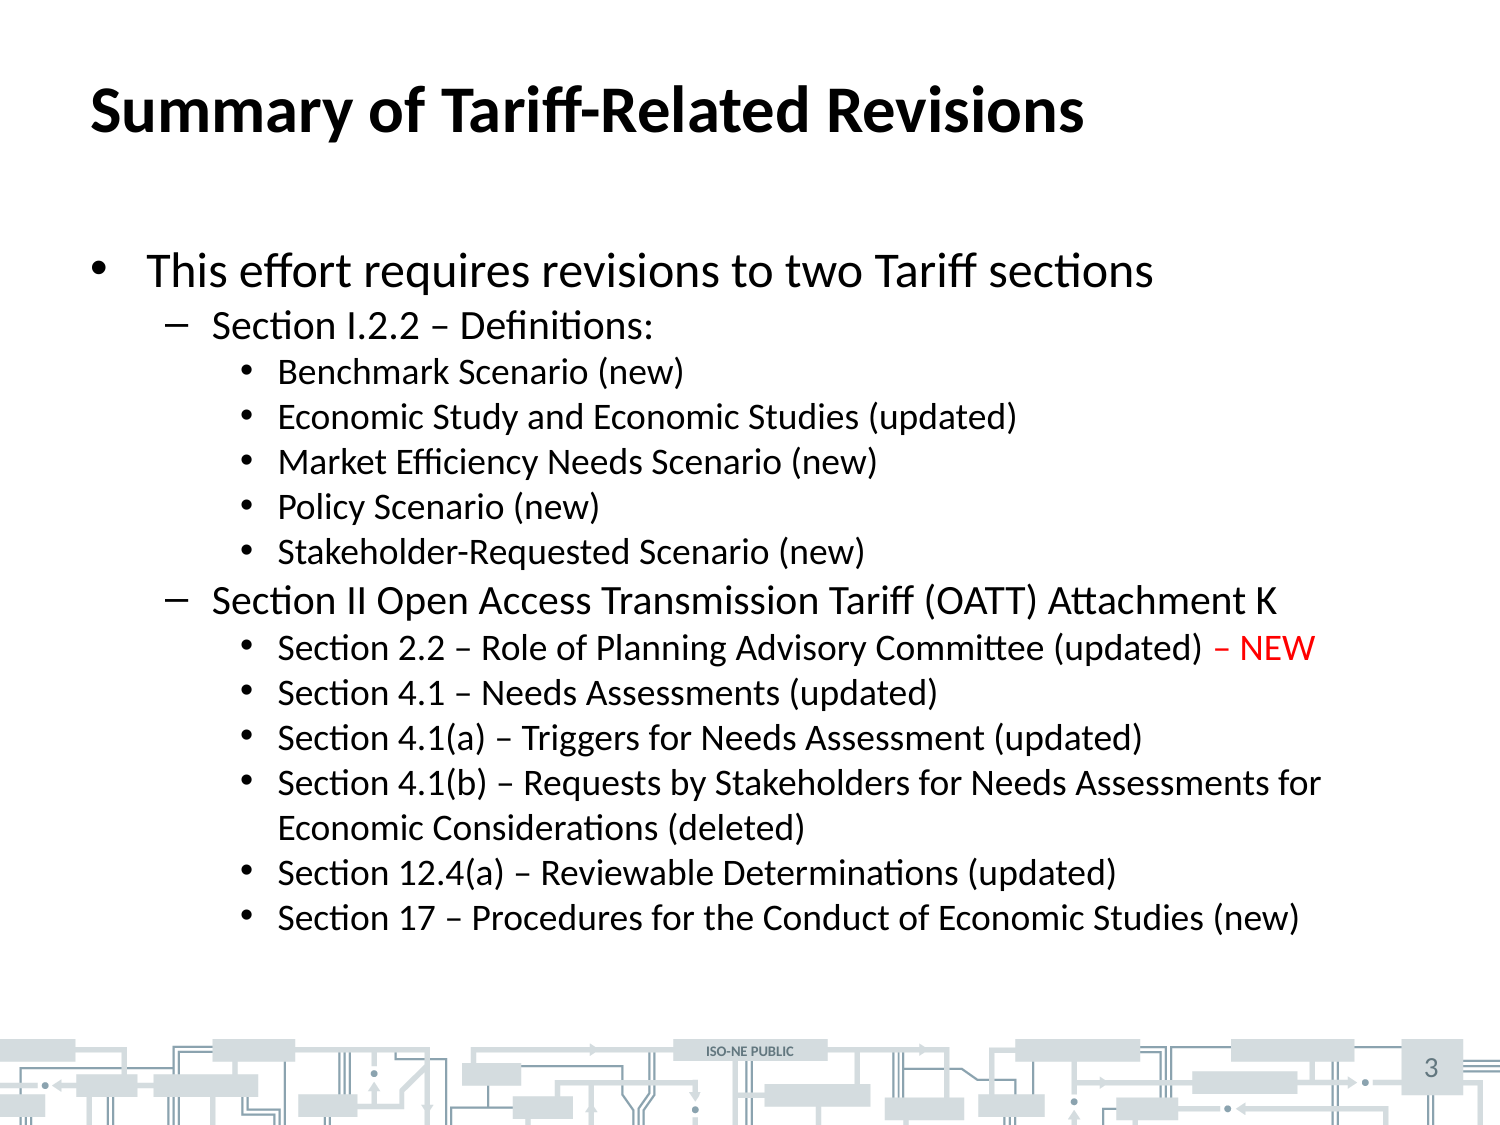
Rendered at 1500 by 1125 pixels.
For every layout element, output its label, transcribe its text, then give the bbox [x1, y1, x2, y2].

list This effort requires revisions to two Tariff sections Section I.2.2 – Definitions: Benchmark Scenario (new) Economic Study and Economic Studies (updated) Market Efficiency Needs Scenario (new) Policy Scenario (new) Stakeholder-Requested Scenario (new) Section II Open Access Transmission Tariff (OATT) Attachment K Section 2.2 – Role of Planning Advisory Committee (updated) – NEW Section 4.1 – Needs Assessments (updated) Section 4.1(a) – Triggers for Needs Assessment (updated) Section 4.1(b) – Requests by Stakeholders for Needs Assessments for Economic Considerations (deleted) Section 12.4(a) – Reviewable Determinations (updated) Section 17 – Procedures for the Conduct of Economic Studies (new) [75, 229, 1425, 1020]
title Summary of Tariff-Related Revisions [75, 12, 1425, 200]
picture [0, 1031, 1500, 1125]
slide_number 3 [1400, 1044, 1463, 1088]
